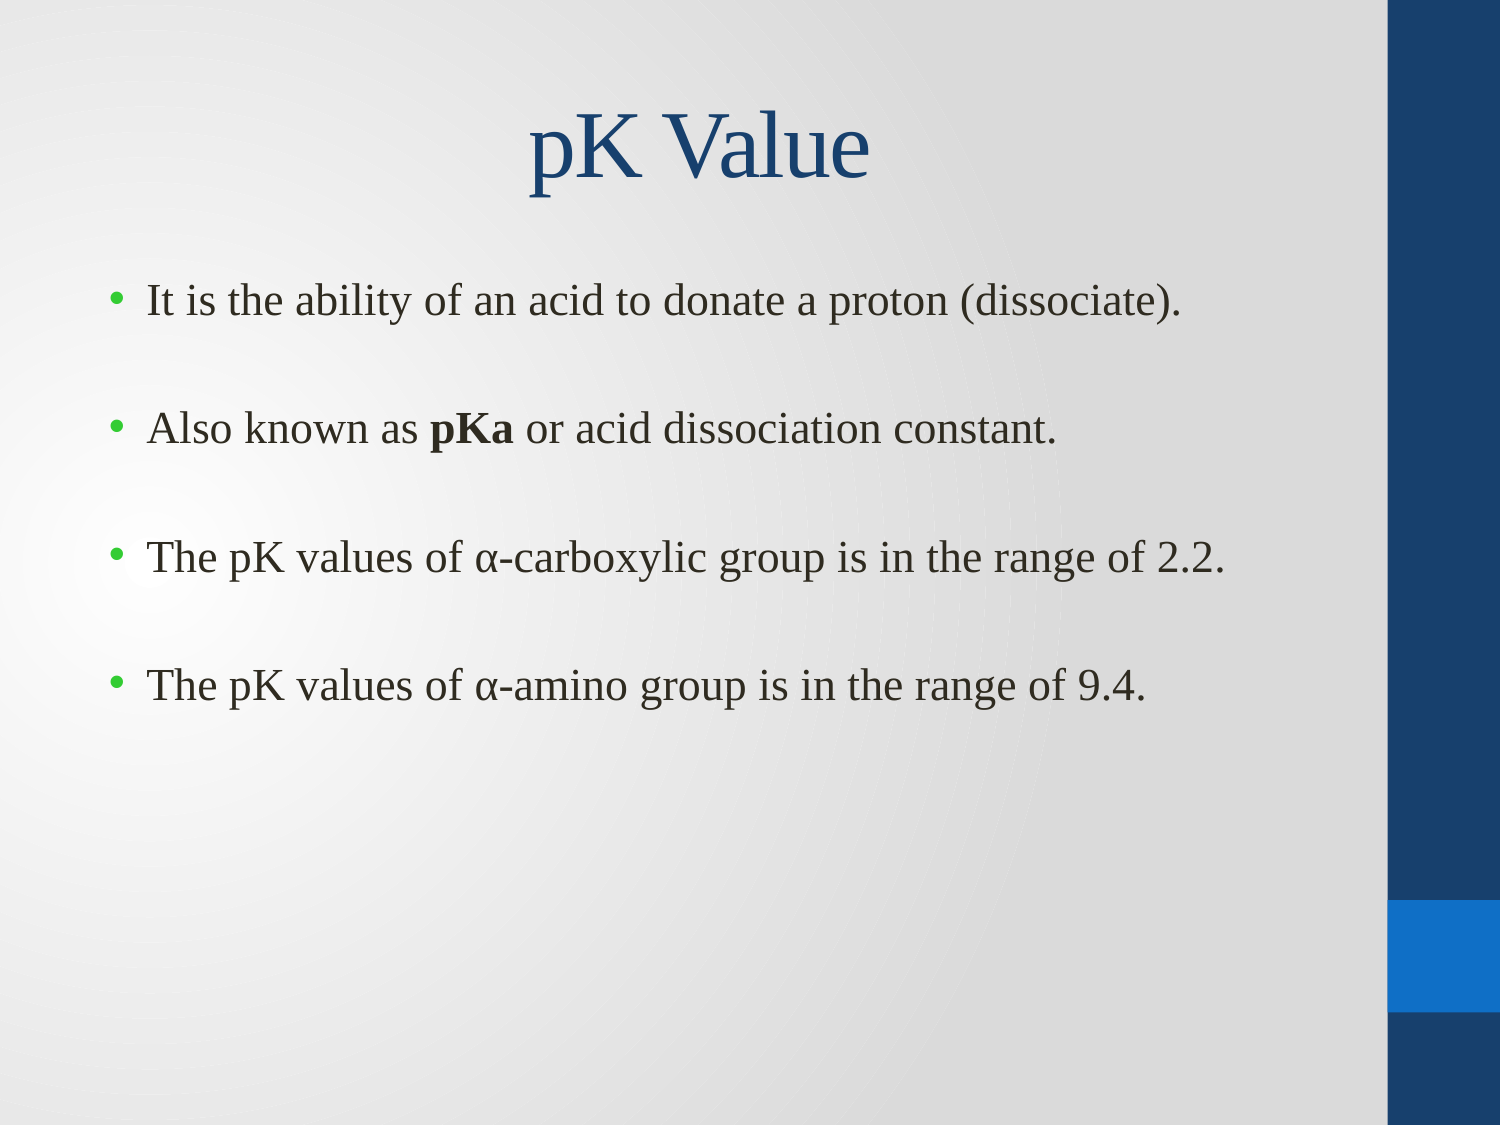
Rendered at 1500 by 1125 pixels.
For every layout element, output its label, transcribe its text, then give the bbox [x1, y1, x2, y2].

list It is the ability of an acid to donate a proton (dissociate). Also known as pKa or acid dissociation constant. The pK values of α-carboxylic group is in the range of 2.2. The pK values of α-amino group is in the range of 9.4. [75, 262, 1325, 1050]
title pK Value [75, 45, 1325, 233]
